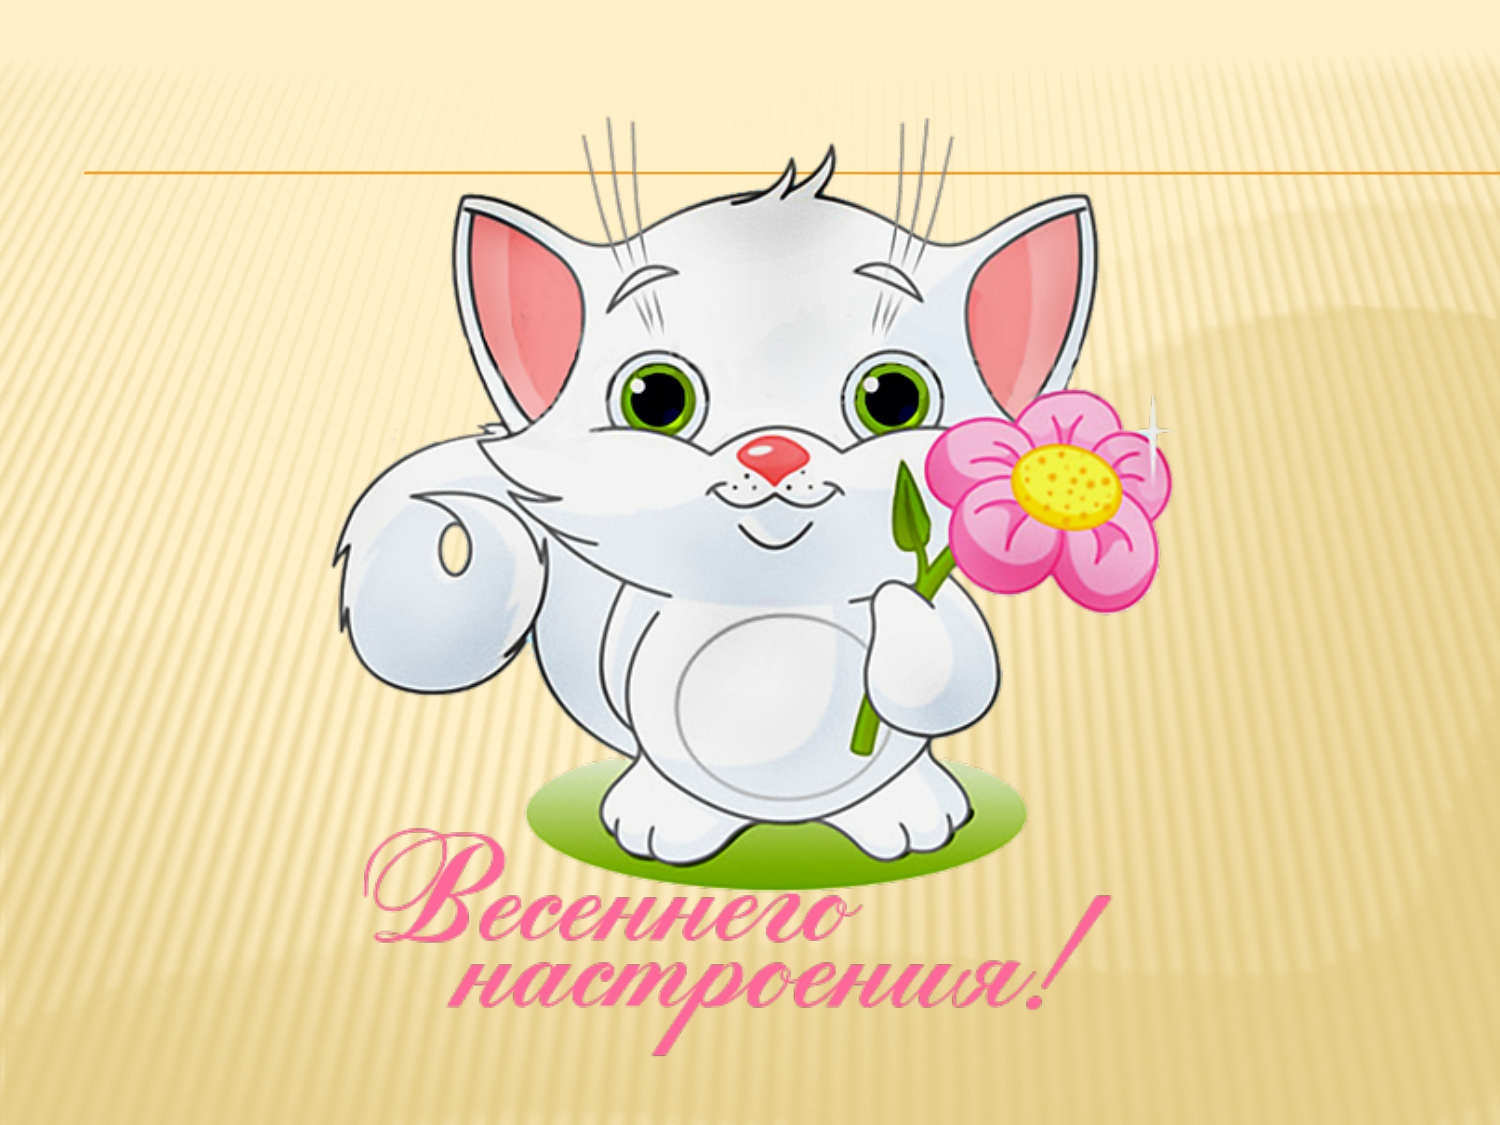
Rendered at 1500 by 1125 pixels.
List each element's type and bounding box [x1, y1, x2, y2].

picture [324, 113, 1176, 1071]
